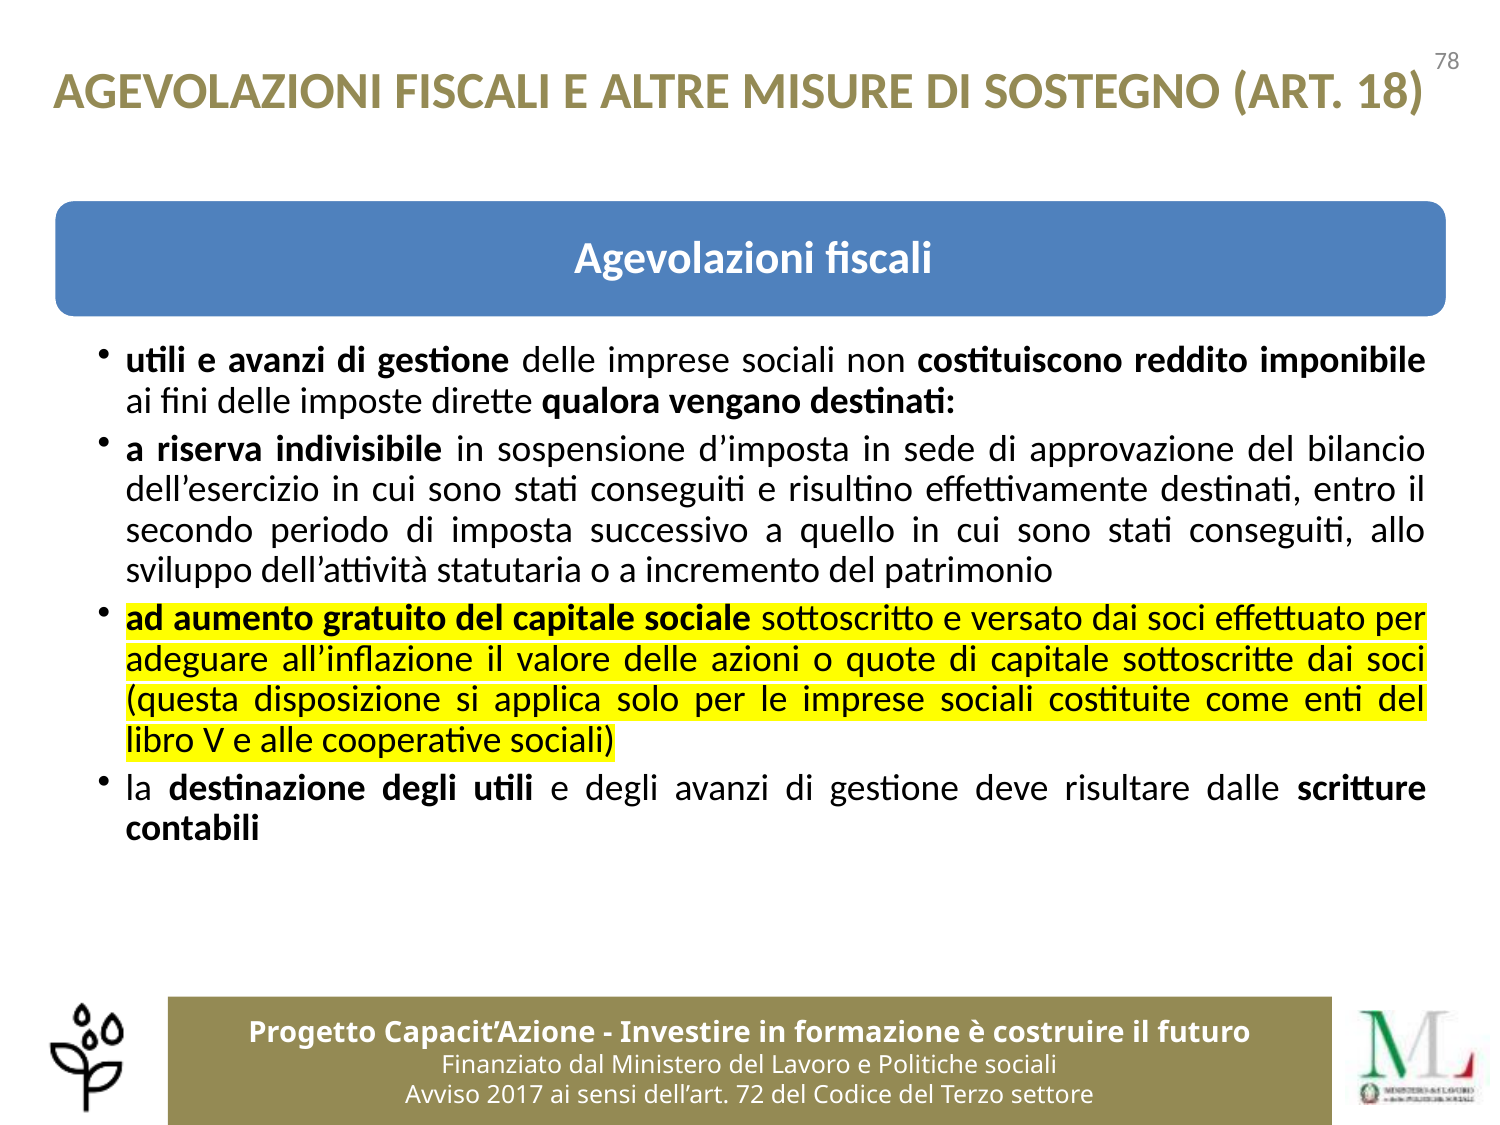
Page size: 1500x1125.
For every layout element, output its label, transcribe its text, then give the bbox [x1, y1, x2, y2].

picture [47, 1002, 129, 1113]
text_box Progetto Capacit’Azione - Investire in formazione è costruire il futuro Finanziato dal Ministero del Lavoro e Politiche sociali Avviso 2017 ai sensi dell’art. 72 del Codice del Terzo settore [166, 994, 1334, 1125]
picture [1345, 1009, 1491, 1106]
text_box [53, 142, 1449, 942]
slide_number 78 [1124, 29, 1475, 90]
text_box AGEVOLAZIONI FISCALI E ALTRE MISURE DI SOSTEGNO (ART. 18) [38, 49, 1441, 127]
